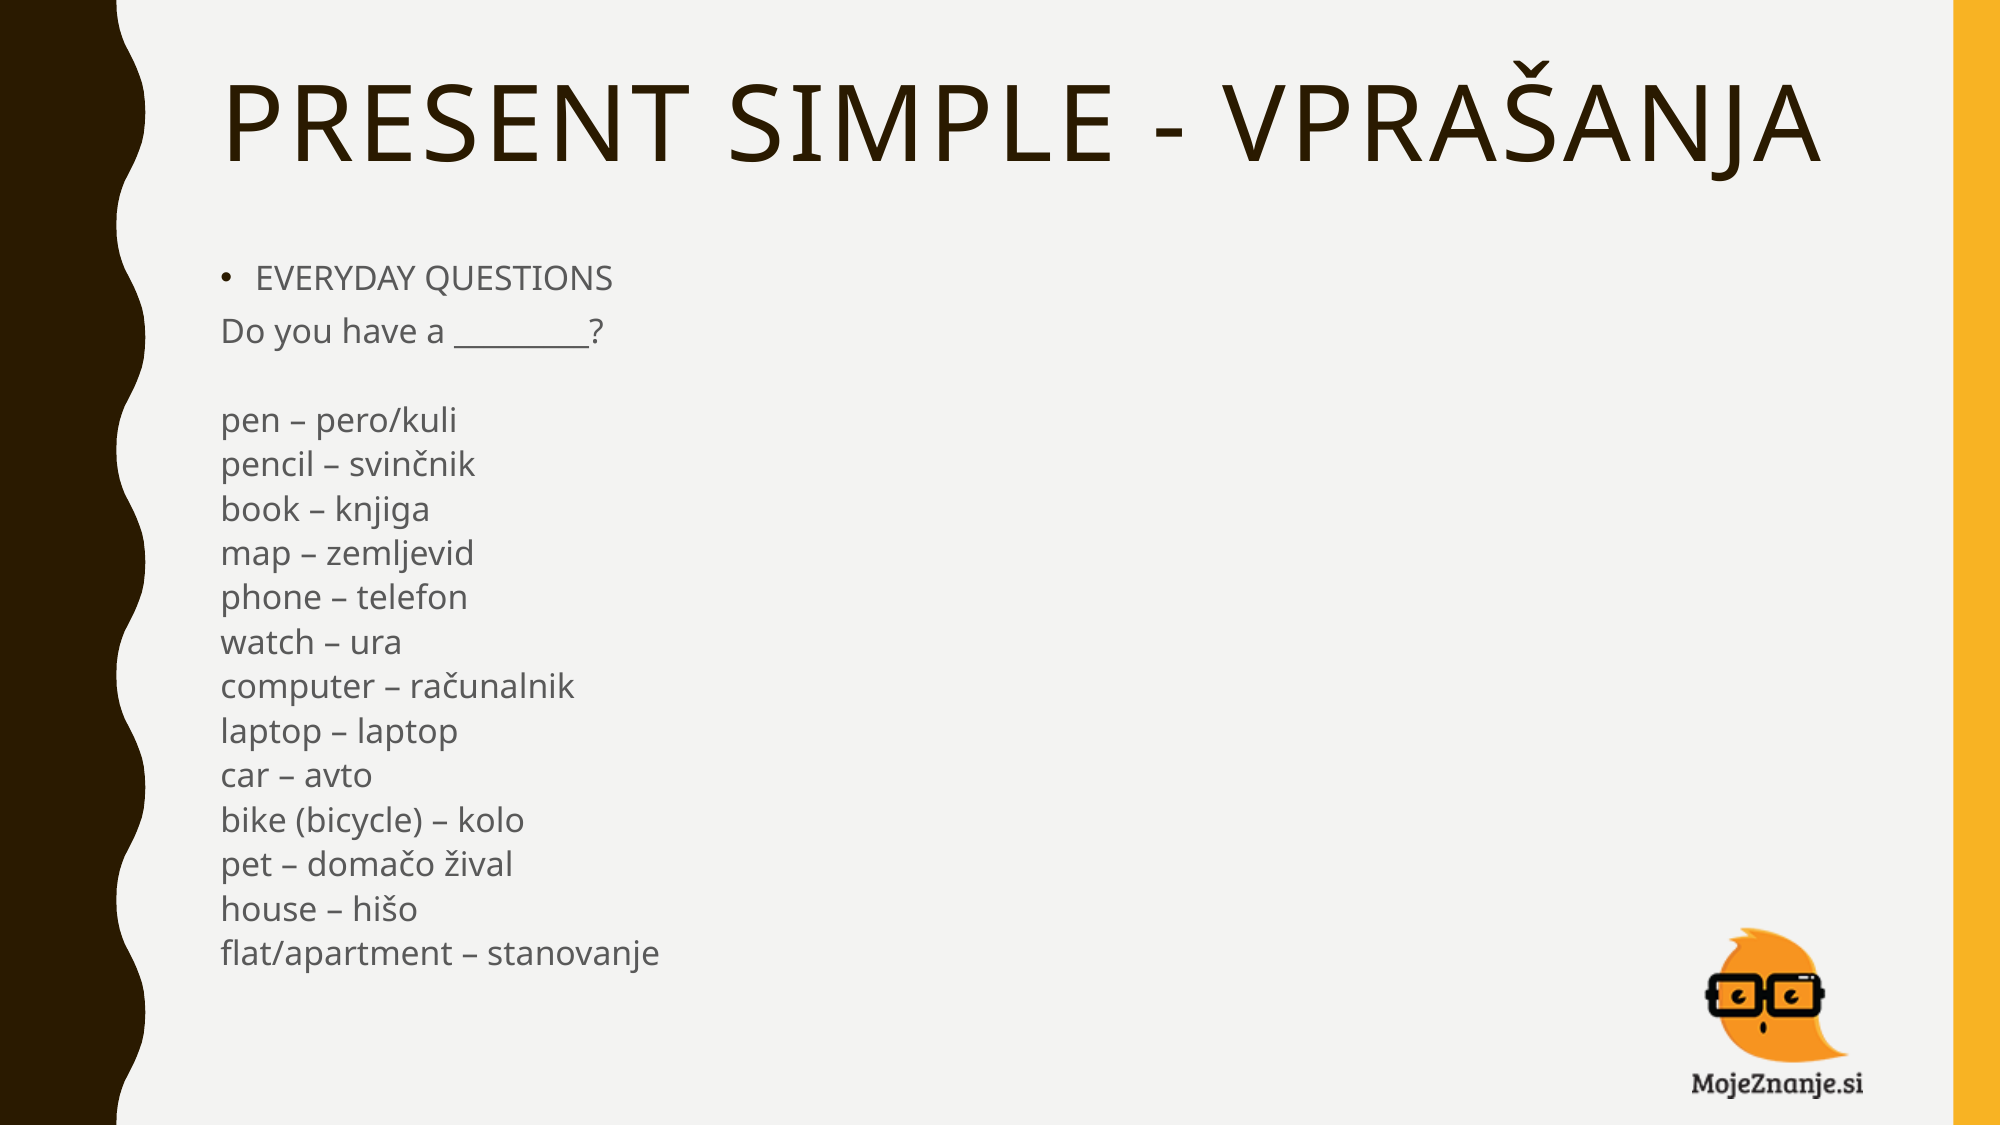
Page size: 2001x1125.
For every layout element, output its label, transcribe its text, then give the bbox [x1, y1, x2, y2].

title PRESENT SIMPLE - VPRAŠANJA [205, 62, 1875, 245]
picture [1692, 983, 1863, 1099]
list EVERYDAY QUESTIONS Do you have a _________? pen – pero/kuli pencil – svinčnik book – knjiga map – zemljevid phone – telefon watch – ura computer – računalnik laptop – laptop car – avto bike (bicycle) – kolo pet – domačo žival house – hišo flat/apartment – stanovanje [205, 245, 1875, 983]
